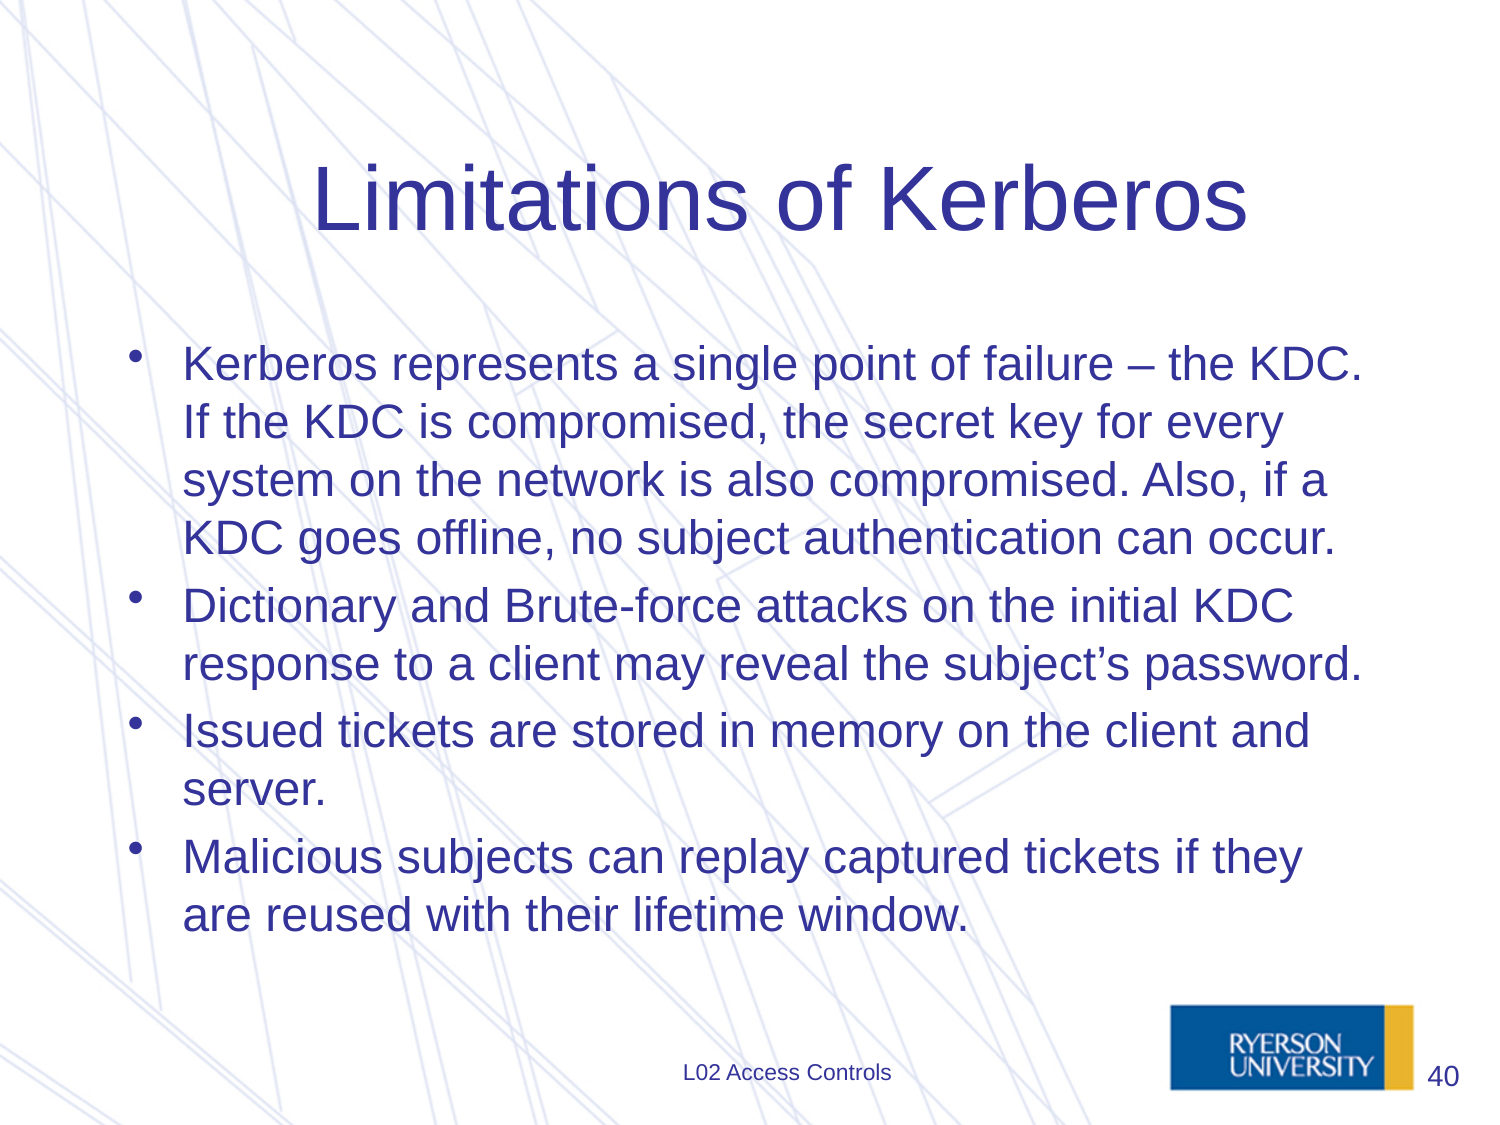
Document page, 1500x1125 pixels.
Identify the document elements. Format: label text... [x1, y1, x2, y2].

slide_number 40 [1399, 1049, 1476, 1113]
list Kerberos represents a single point of failure – the KDC. If the KDC is compromised, the secret key for every system on the network is also compromised. Also, if a KDC goes offline, no subject authentication can occur. Dictionary and Brute-force attacks on the initial KDC response to a client may reveal the subject’s password. Issued tickets are stored in memory on the client and server. Malicious subjects can replay captured tickets if they are reused with their lifetime window. [112, 324, 1395, 1001]
footer L02 Access Controls [449, 1049, 1126, 1113]
picture [0, 0, 1500, 1125]
title Limitations of Kerberos [112, 99, 1451, 288]
